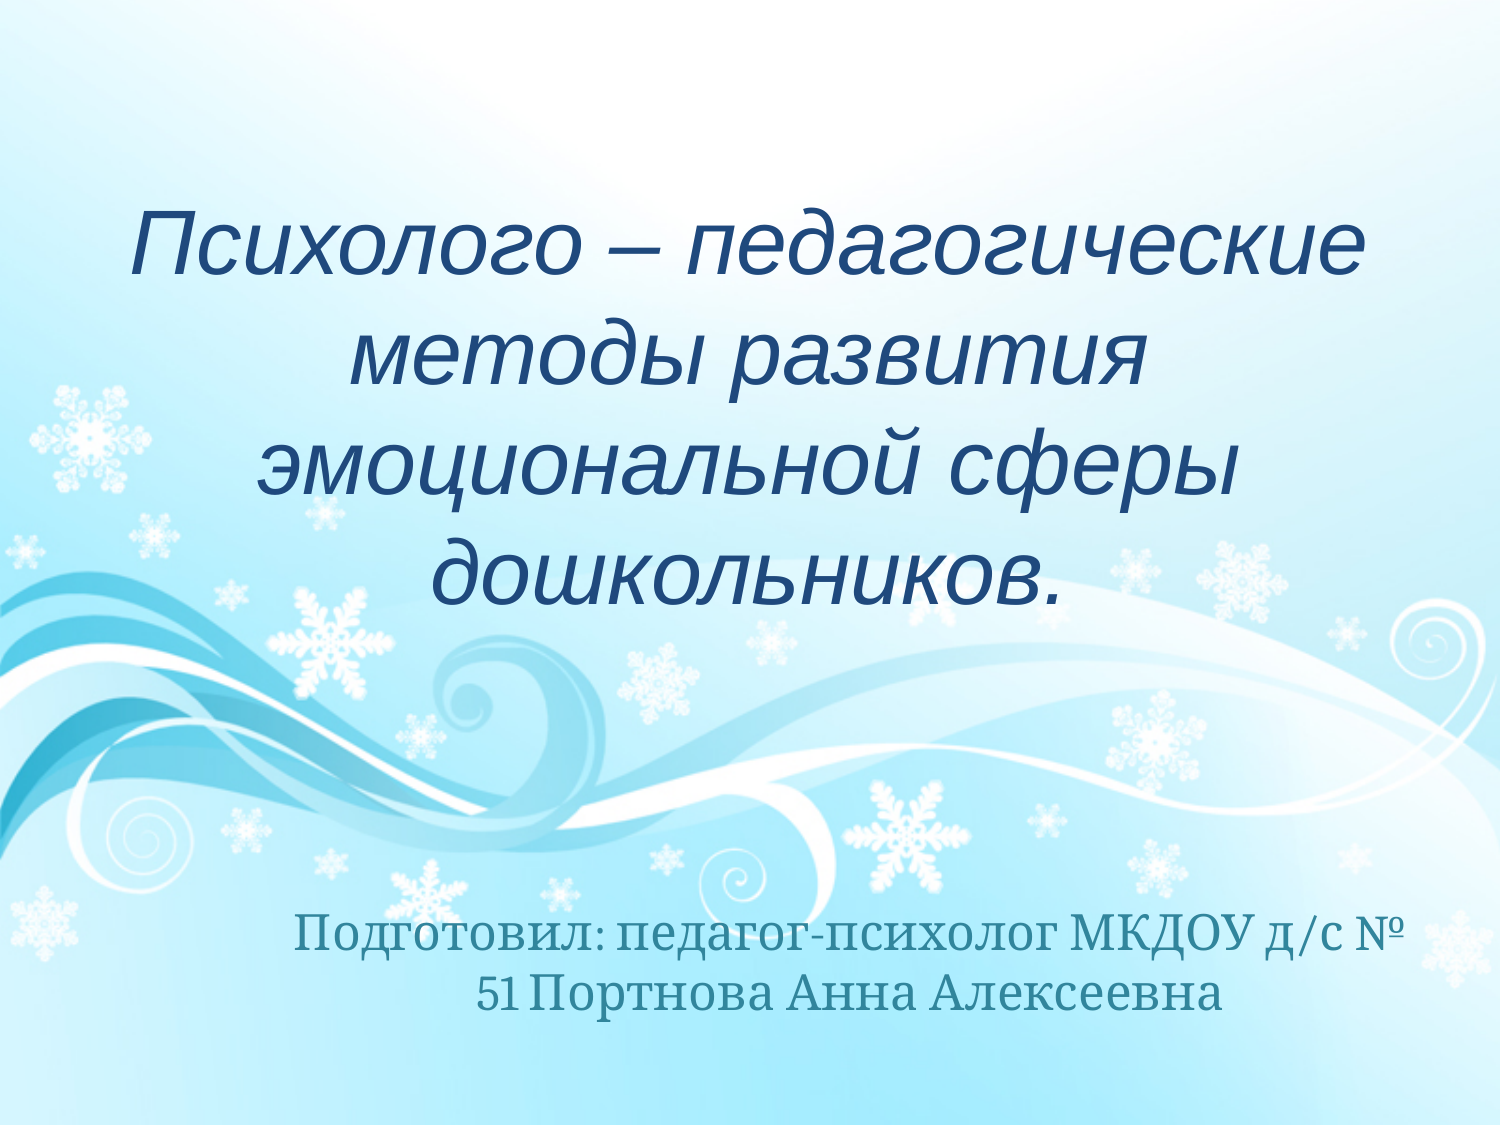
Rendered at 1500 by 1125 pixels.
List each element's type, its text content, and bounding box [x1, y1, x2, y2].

picture [0, 0, 1500, 1125]
subtitle Подготовил: педагог-психолог МКДОУ д/с № 51 Портнова Анна Алексеевна [265, 893, 1436, 1059]
title Психолого – педагогические методы развития эмоциональной сферы дошкольников. [112, 113, 1388, 693]
